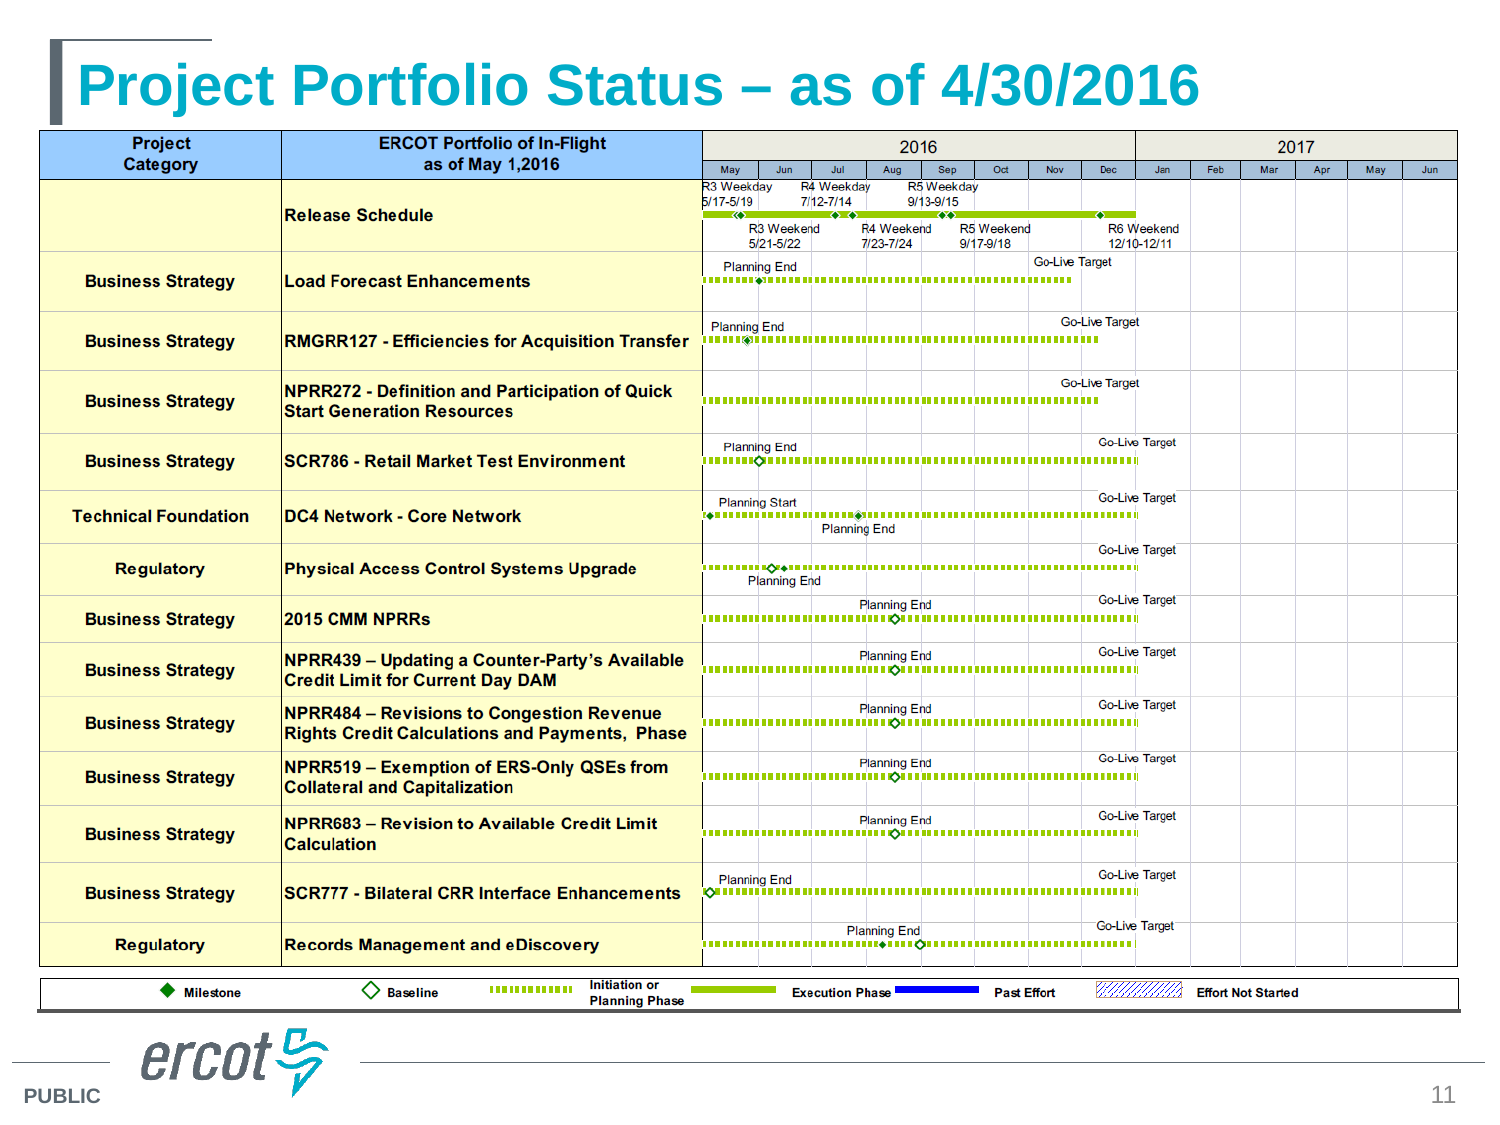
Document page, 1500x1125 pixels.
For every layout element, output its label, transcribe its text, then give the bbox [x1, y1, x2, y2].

slide_number 11 [1412, 1076, 1475, 1112]
title Project Portfolio Status – as of 4/30/2016 [62, 39, 1325, 125]
picture [137, 1024, 332, 1100]
picture [37, 127, 1462, 1013]
